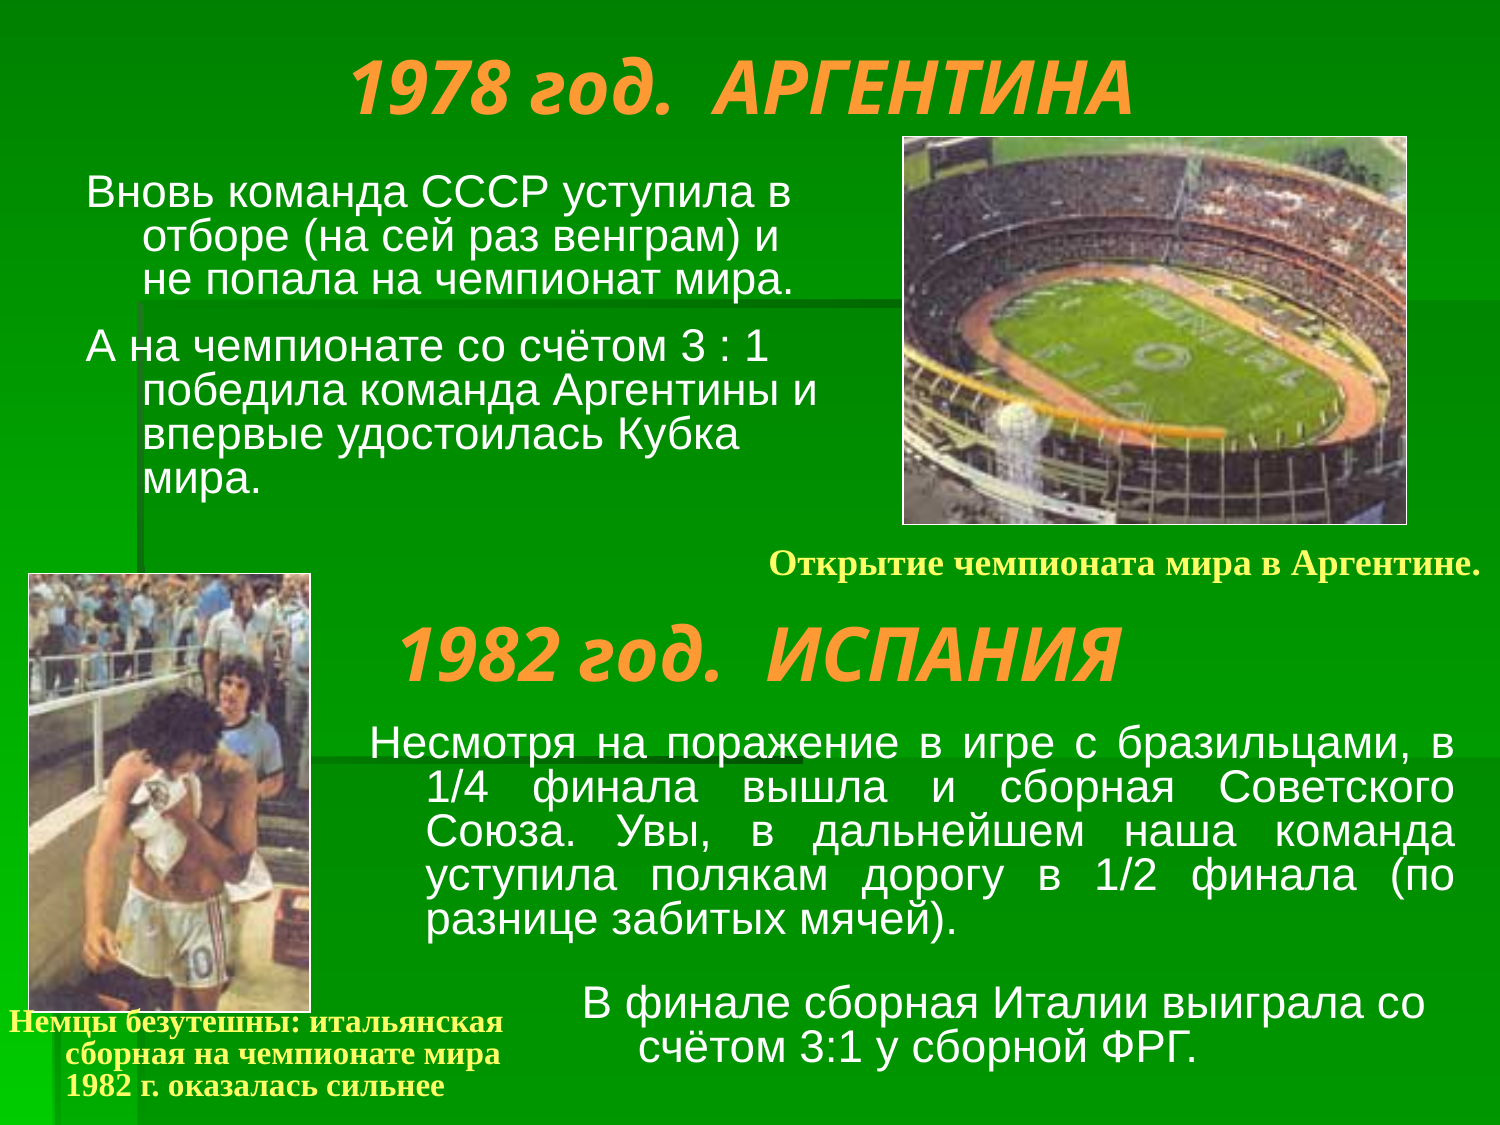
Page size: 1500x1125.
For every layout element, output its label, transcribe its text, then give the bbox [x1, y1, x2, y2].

text_box Открытие чемпионата мира в Аргентине. [755, 538, 1500, 590]
text_box Вновь команда СССР уступила в отборе (на сей раз венграм) и не попала на чемпионат мира. А на чемпионате со счётом 3 : 1 победила команда Аргентины и впервые удостоилась Кубка мира. [76, 164, 857, 510]
text_box В финале сборная Италии выиграла со счётом 3:1 у сборной ФРГ. [572, 976, 1459, 1079]
text_box Несмотря на поражение в игре с бразильцами, в 1/4 финала вышла и сборная Советского Союза. Увы, в дальнейшем наша команда уступила полякам дорогу в 1/2 финала (по разнице забитых мячей). [360, 716, 1471, 951]
text_box Немцы безутешны: итальянская сборная на чемпионате мира 1982 г. оказалась сильнее [0, 999, 526, 1110]
text_box 1982 год. ИСПАНИЯ [315, 597, 1447, 705]
text_box 1978 год. АРГЕНТИНА [53, 31, 1429, 138]
picture [903, 136, 1406, 524]
picture [29, 573, 310, 1012]
